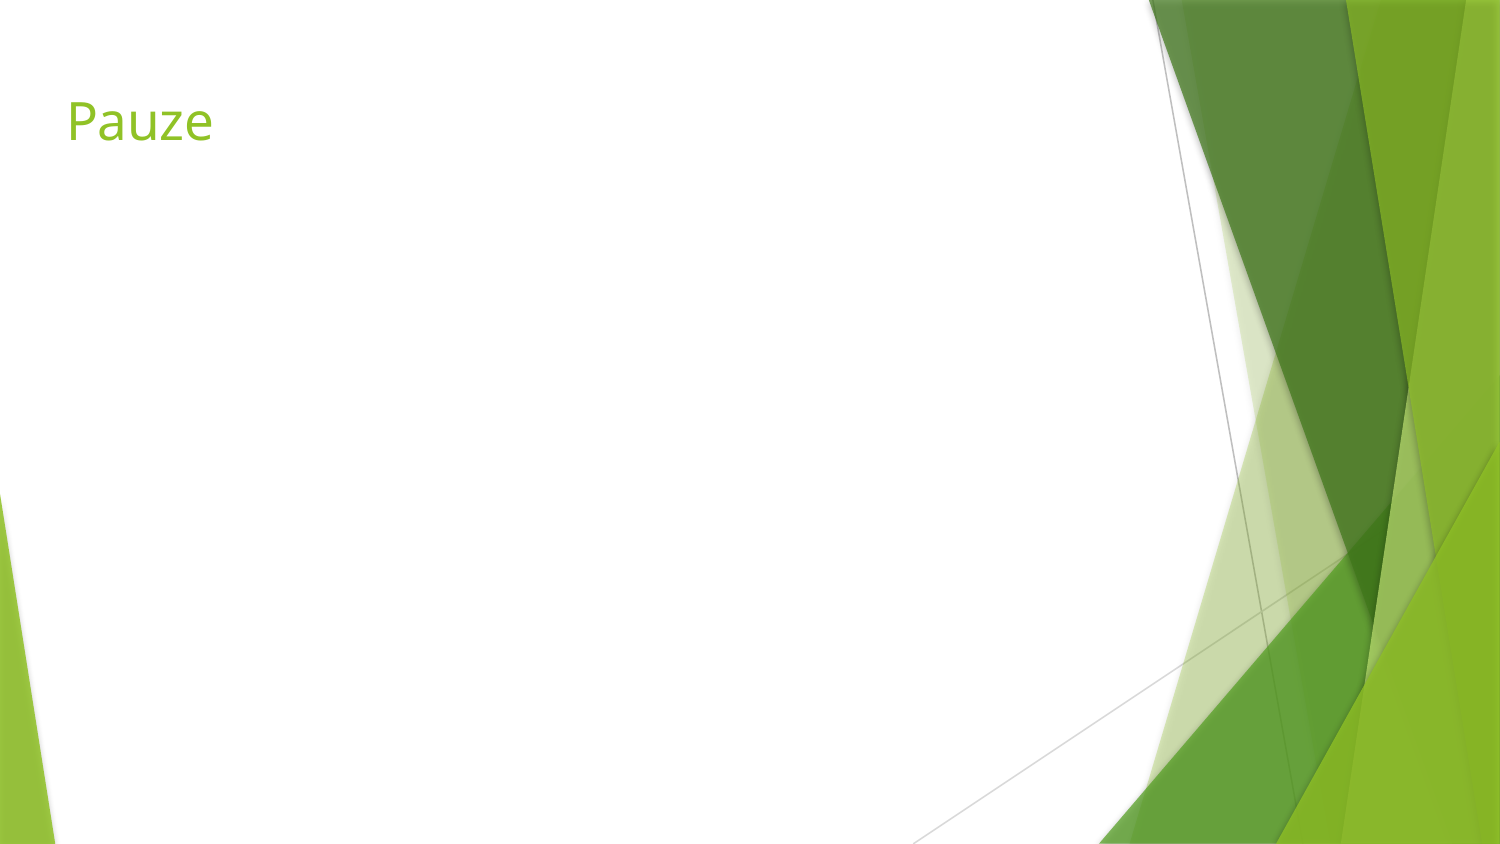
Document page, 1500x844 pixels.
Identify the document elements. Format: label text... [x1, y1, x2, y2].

title Pauze [51, 72, 1449, 167]
